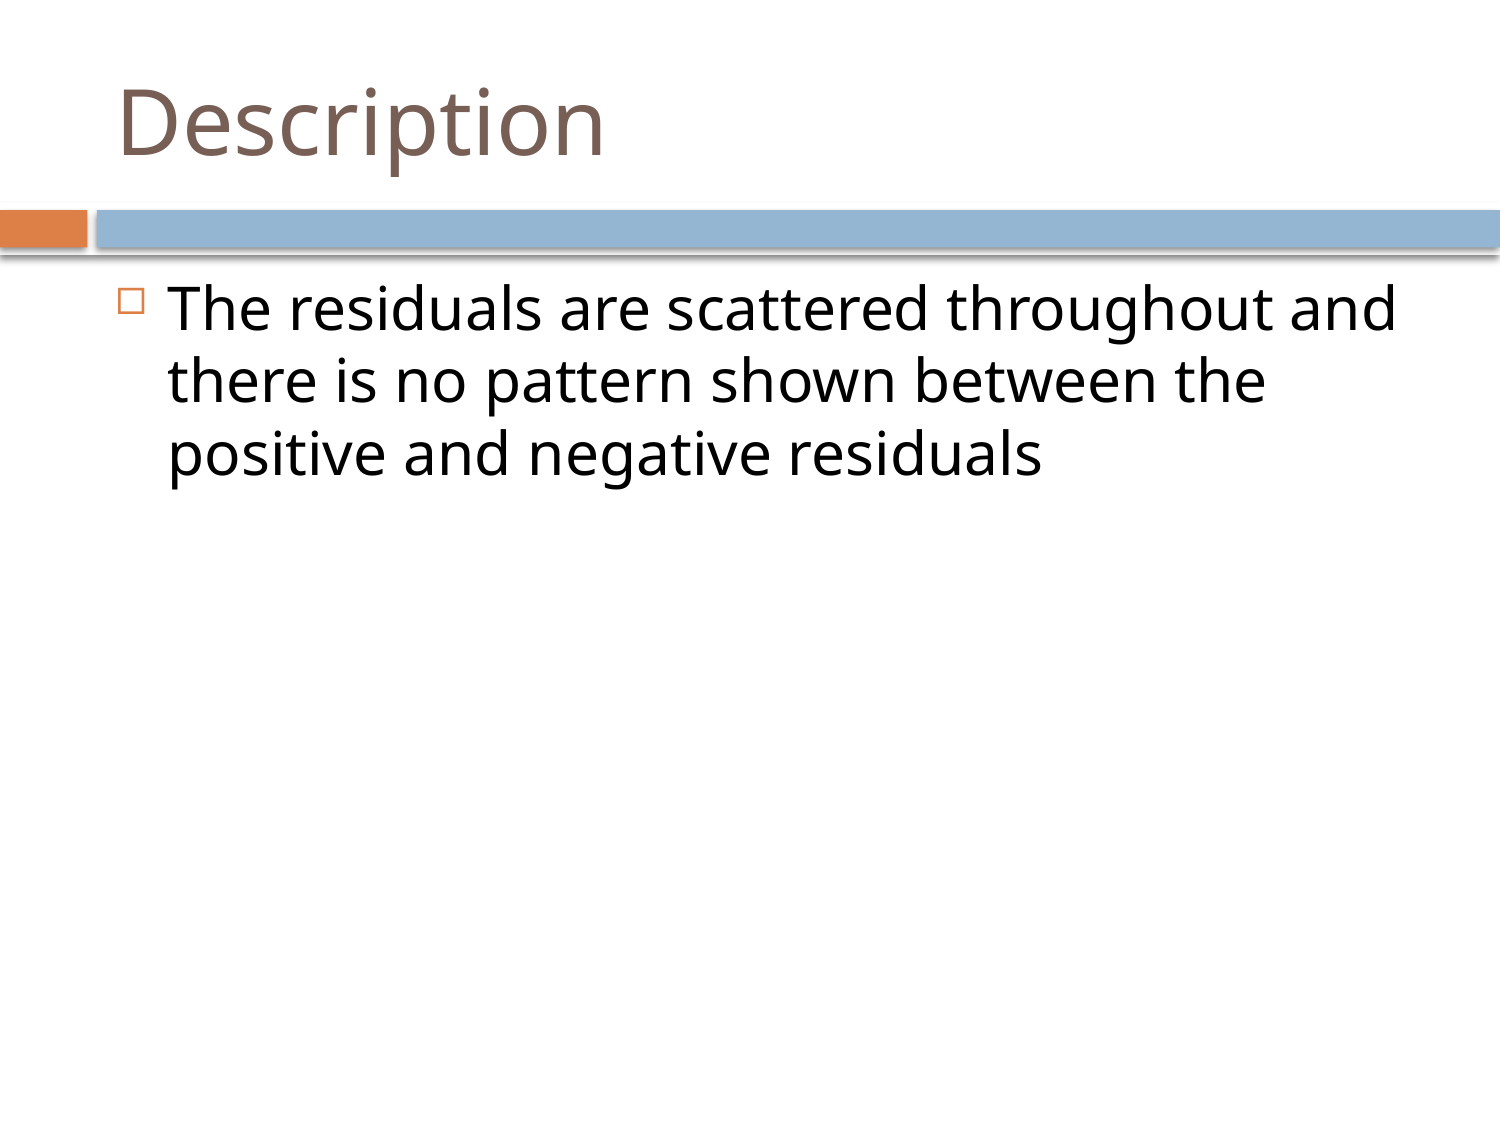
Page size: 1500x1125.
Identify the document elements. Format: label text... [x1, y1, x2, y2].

title Description [100, 37, 1438, 200]
list The residuals are scattered throughout and there is no pattern shown between the positive and negative residuals [100, 262, 1438, 1000]
